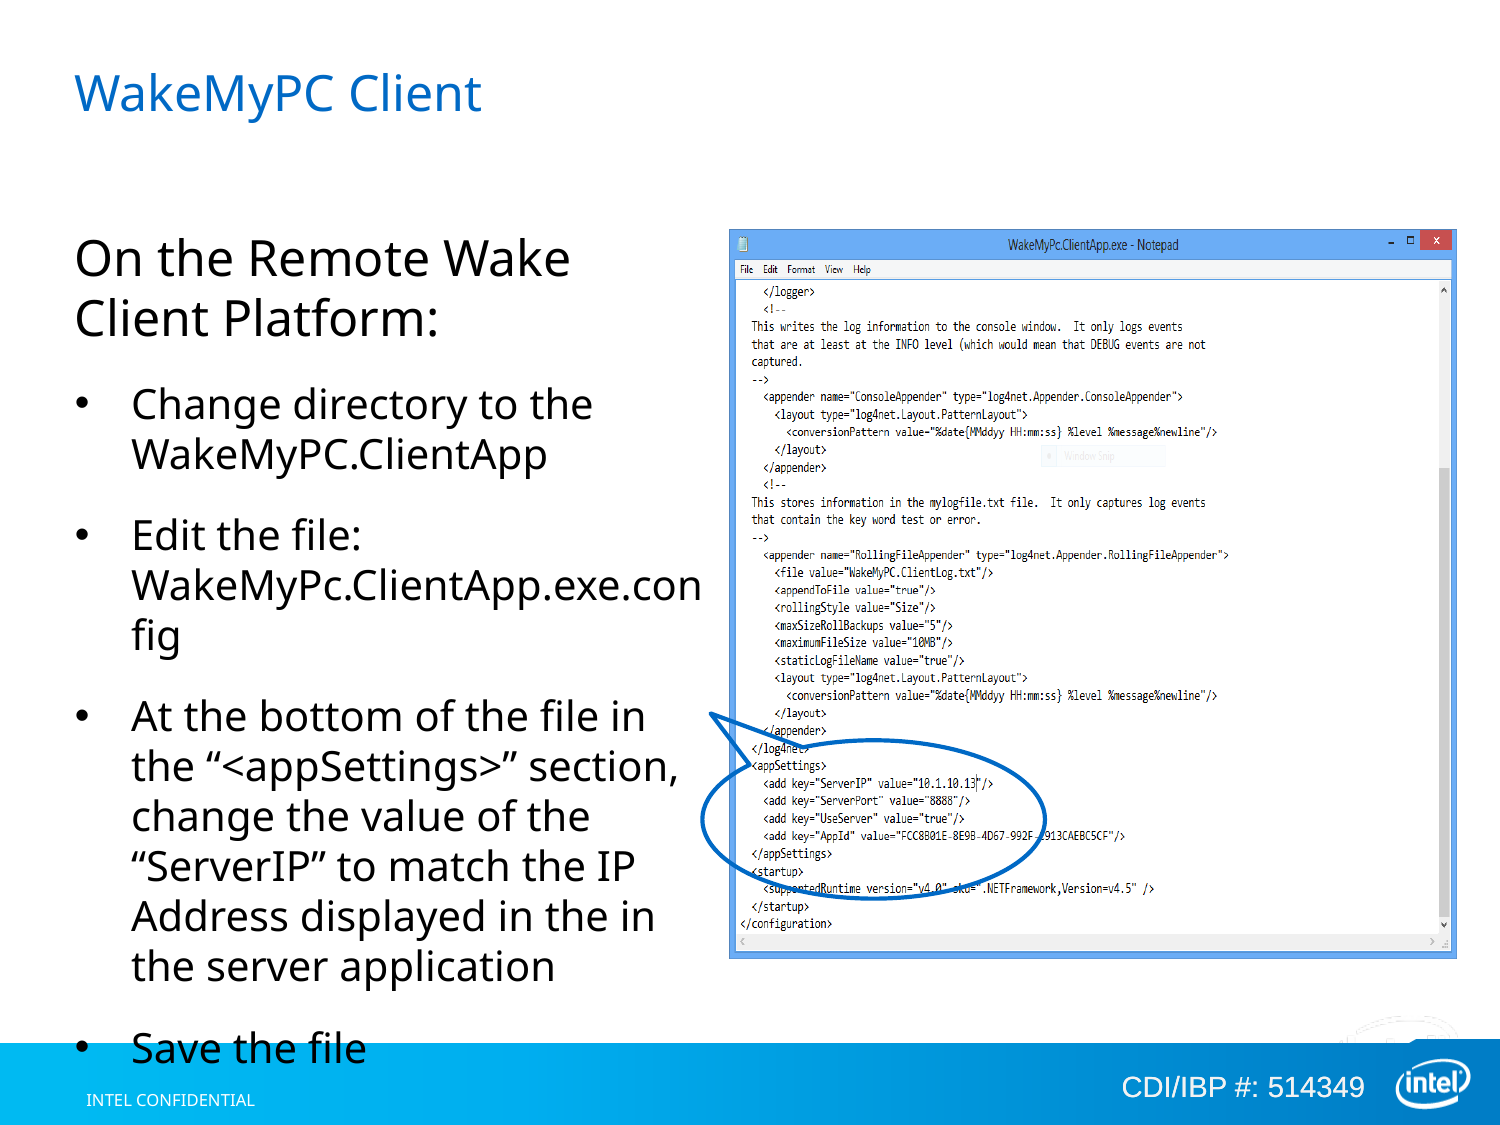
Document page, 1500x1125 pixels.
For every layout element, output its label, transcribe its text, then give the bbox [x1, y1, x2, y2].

list On the Remote Wake Client Platform: Change directory to the WakeMyPC.ClientApp Edit the file: WakeMyPc.ClientApp.exe.config At the bottom of the file in the “<appSettings>” section, change the value of the “ServerIP” to match the IP Address displayed in the in the server application Save the file [74, 226, 707, 971]
picture [729, 228, 1458, 960]
picture [1244, 1091, 1254, 1125]
picture [0, 1015, 1500, 1125]
title WakeMyPC Client [74, 66, 1402, 214]
text_box [700, 778, 724, 861]
picture [1289, 1097, 1296, 1125]
picture [1307, 1092, 1314, 1125]
text_box [708, 711, 724, 735]
